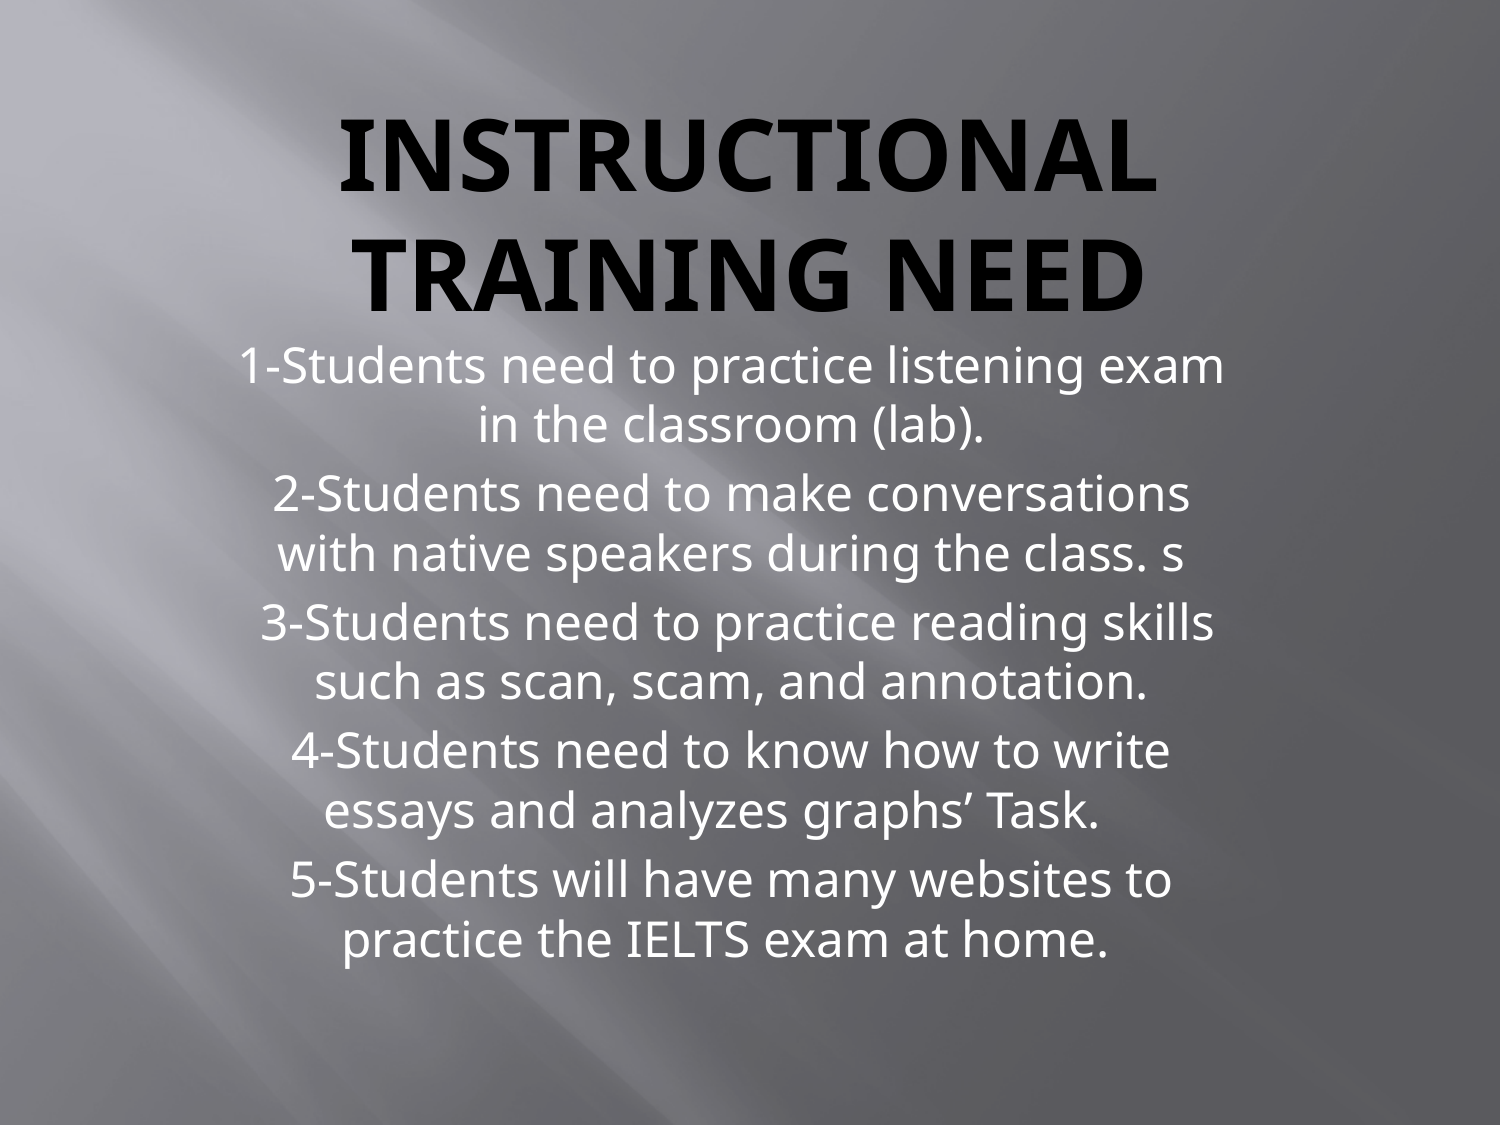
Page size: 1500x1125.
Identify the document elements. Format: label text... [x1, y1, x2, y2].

title Instructional Training Need [112, 90, 1388, 332]
subtitle 1-Students need to practice listening exam in the classroom (lab). 2-Students need to make conversations with native speakers during the class. s 3-Students need to practice reading skills such as scan, scam, and annotation. 4-Students need to know how to write essays and analyzes graphs’ Task. 5-Students will have many websites to practice the IELTS exam at home. [206, 326, 1257, 988]
